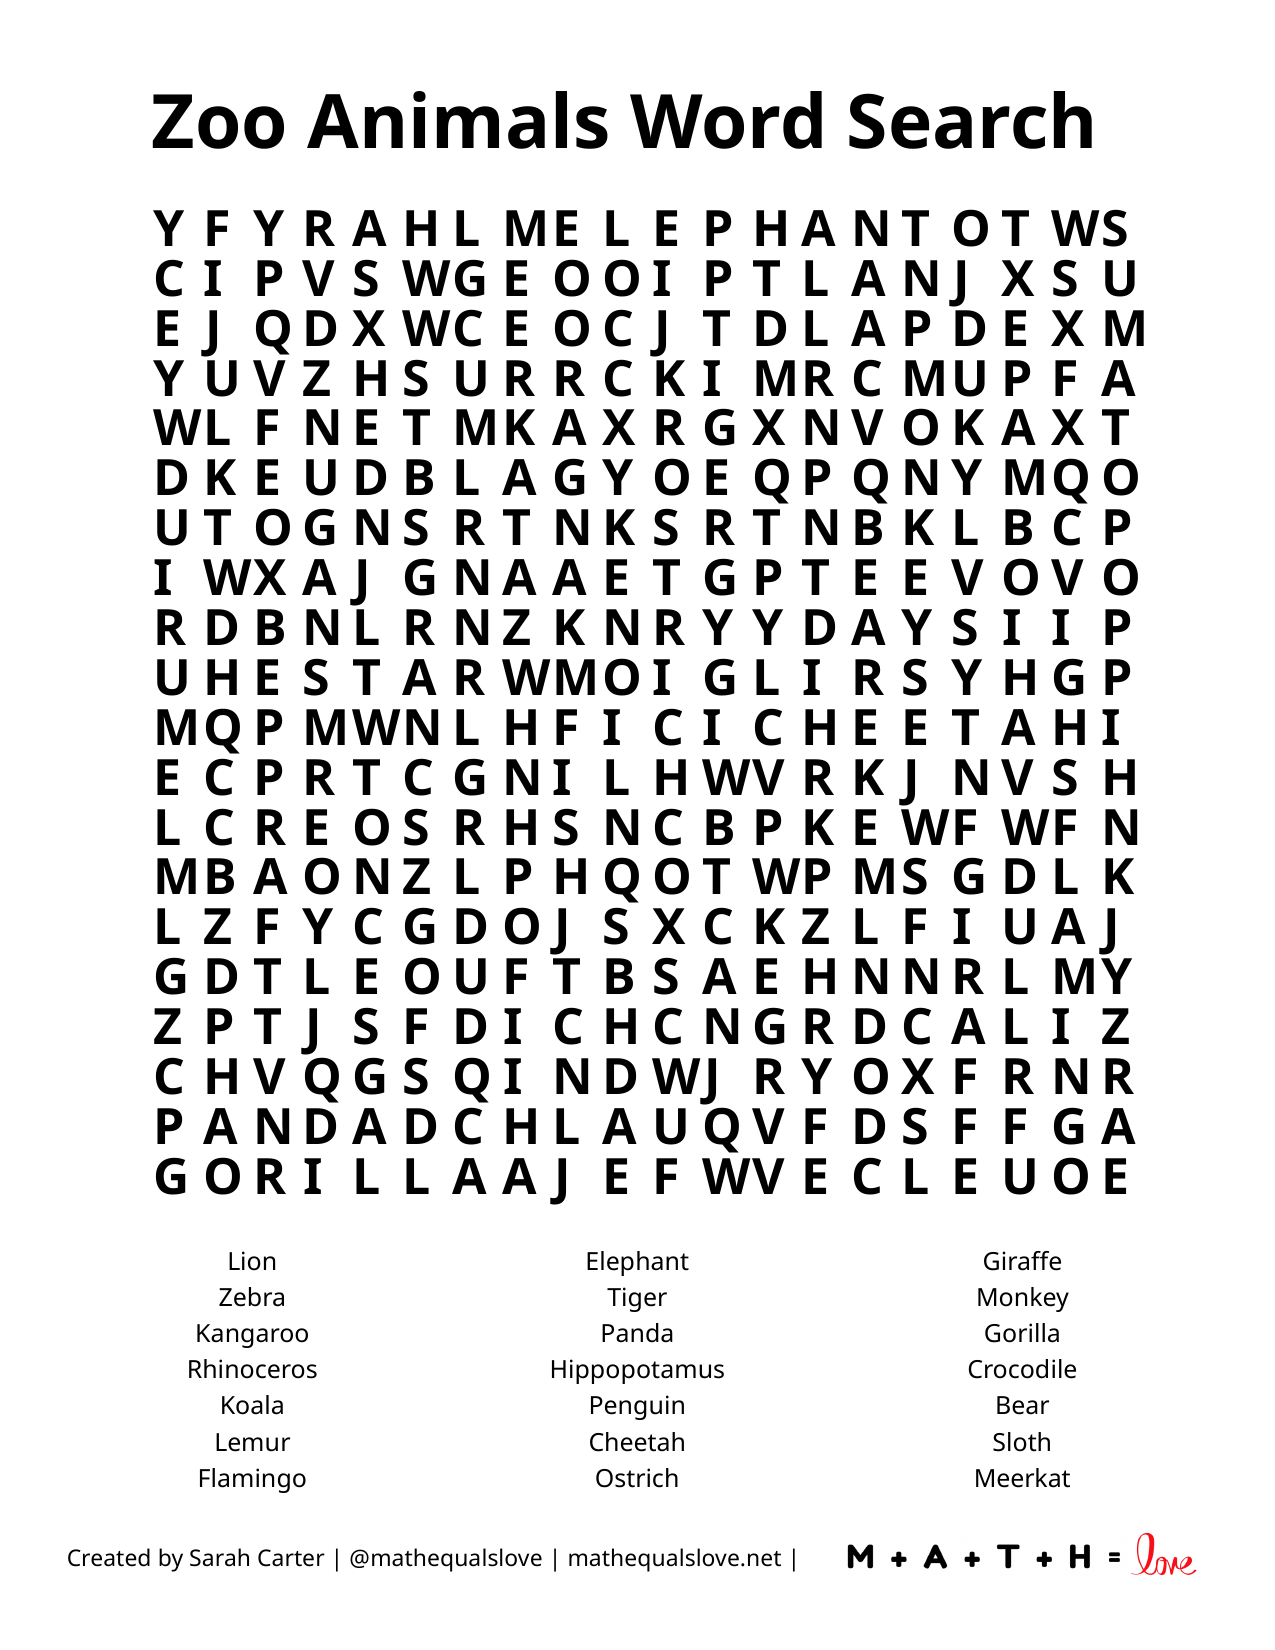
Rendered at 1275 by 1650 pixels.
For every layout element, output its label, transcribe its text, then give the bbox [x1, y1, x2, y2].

table_cell Monkey [830, 1280, 1215, 1316]
picture [839, 1530, 1202, 1581]
table_cell Bear [830, 1388, 1215, 1424]
table_cell Rhinoceros [60, 1352, 445, 1388]
table_cell Meerkat [830, 1460, 1215, 1497]
table_cell Ostrich [445, 1460, 830, 1497]
table_header Giraffe [830, 1244, 1215, 1280]
table_cell Panda [445, 1316, 830, 1352]
table_cell Cheetah [445, 1424, 830, 1460]
table_cell Crocodile [830, 1352, 1215, 1388]
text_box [138, 201, 1137, 1200]
table_cell Hippopotamus [445, 1352, 830, 1388]
table_cell Lemur [60, 1424, 445, 1460]
table_cell Sloth [830, 1424, 1215, 1460]
table_cell Tiger [445, 1280, 830, 1316]
table_cell Flamingo [60, 1460, 445, 1497]
table_cell Kangaroo [60, 1316, 445, 1352]
table_cell Gorilla [830, 1316, 1215, 1352]
table_cell Koala [60, 1388, 445, 1424]
text_box Zoo Animals Word Search [108, 65, 1162, 171]
table_cell Zebra [60, 1280, 445, 1316]
table_cell Penguin [445, 1388, 830, 1424]
text_box Created by Sarah Carter | @mathequalslove | mathequalslove.net | [60, 1537, 1086, 1593]
table_header Lion [60, 1244, 445, 1280]
table_header Elephant [445, 1244, 830, 1280]
